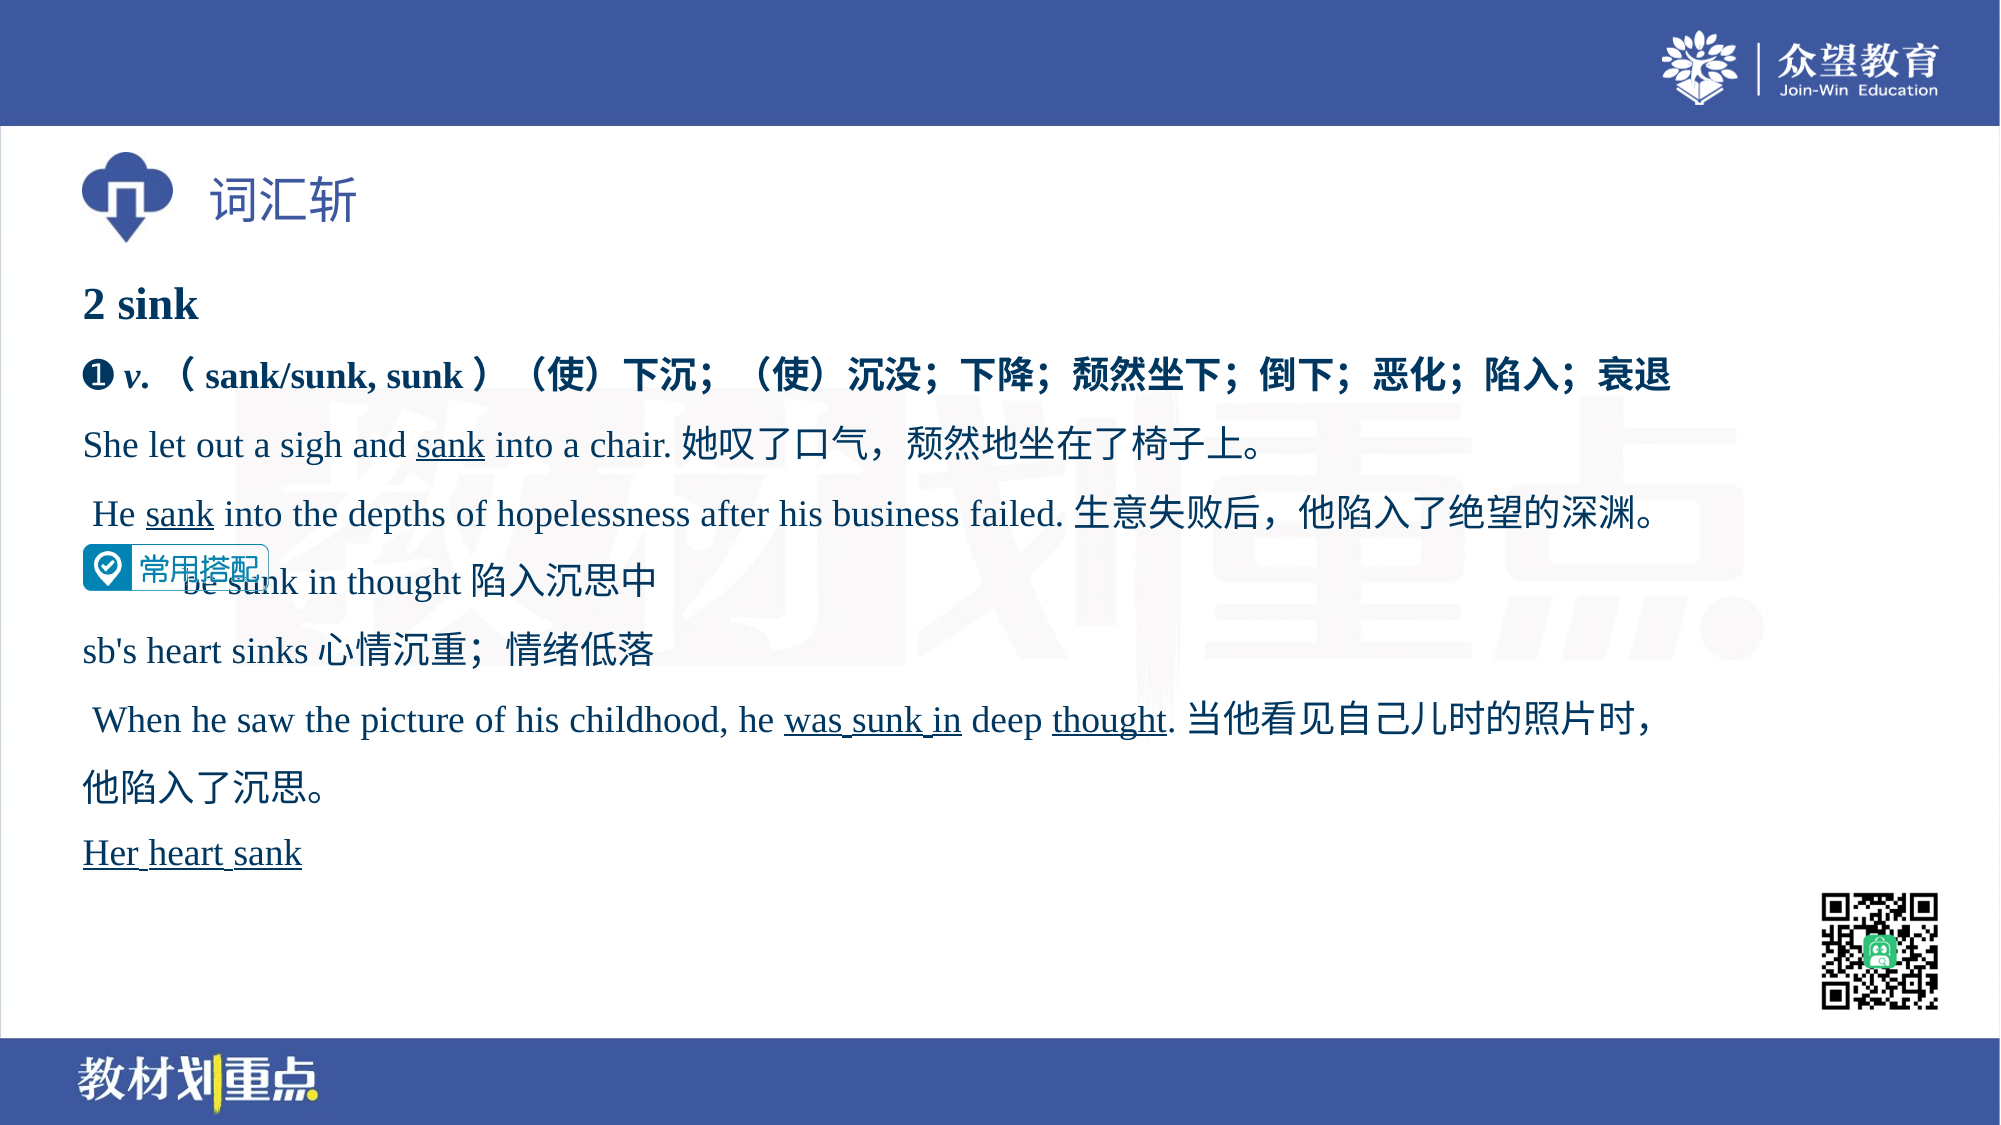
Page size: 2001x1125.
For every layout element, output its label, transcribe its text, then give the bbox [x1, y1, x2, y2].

text_box ➊ v.（sank/sunk, sunk）（使）下沉；（使）沉没；下降；颓然坐下；倒下；恶化；陷入；衰退 She let out a sigh and sank into a chair.她叹了口气，颓然地坐在了椅子上。 He sank into the depths of hopelessness after his business failed.生意失败后，他陷入了绝望的深渊。 be sunk in thought陷入沉思中 sb's heart sinks心情沉重；情绪低落 When he saw the picture of his childhood, he was sunk in deep thought.当他看见自己儿时的照片时， 他陷入了沉思。 Her heart sank. .as the list ended without her name.当名单上没有她的名字时，她的心沉了下去。 [82, 327, 1817, 867]
text_box 2 sink [82, 247, 1817, 327]
picture [0, 0, 2000, 1125]
